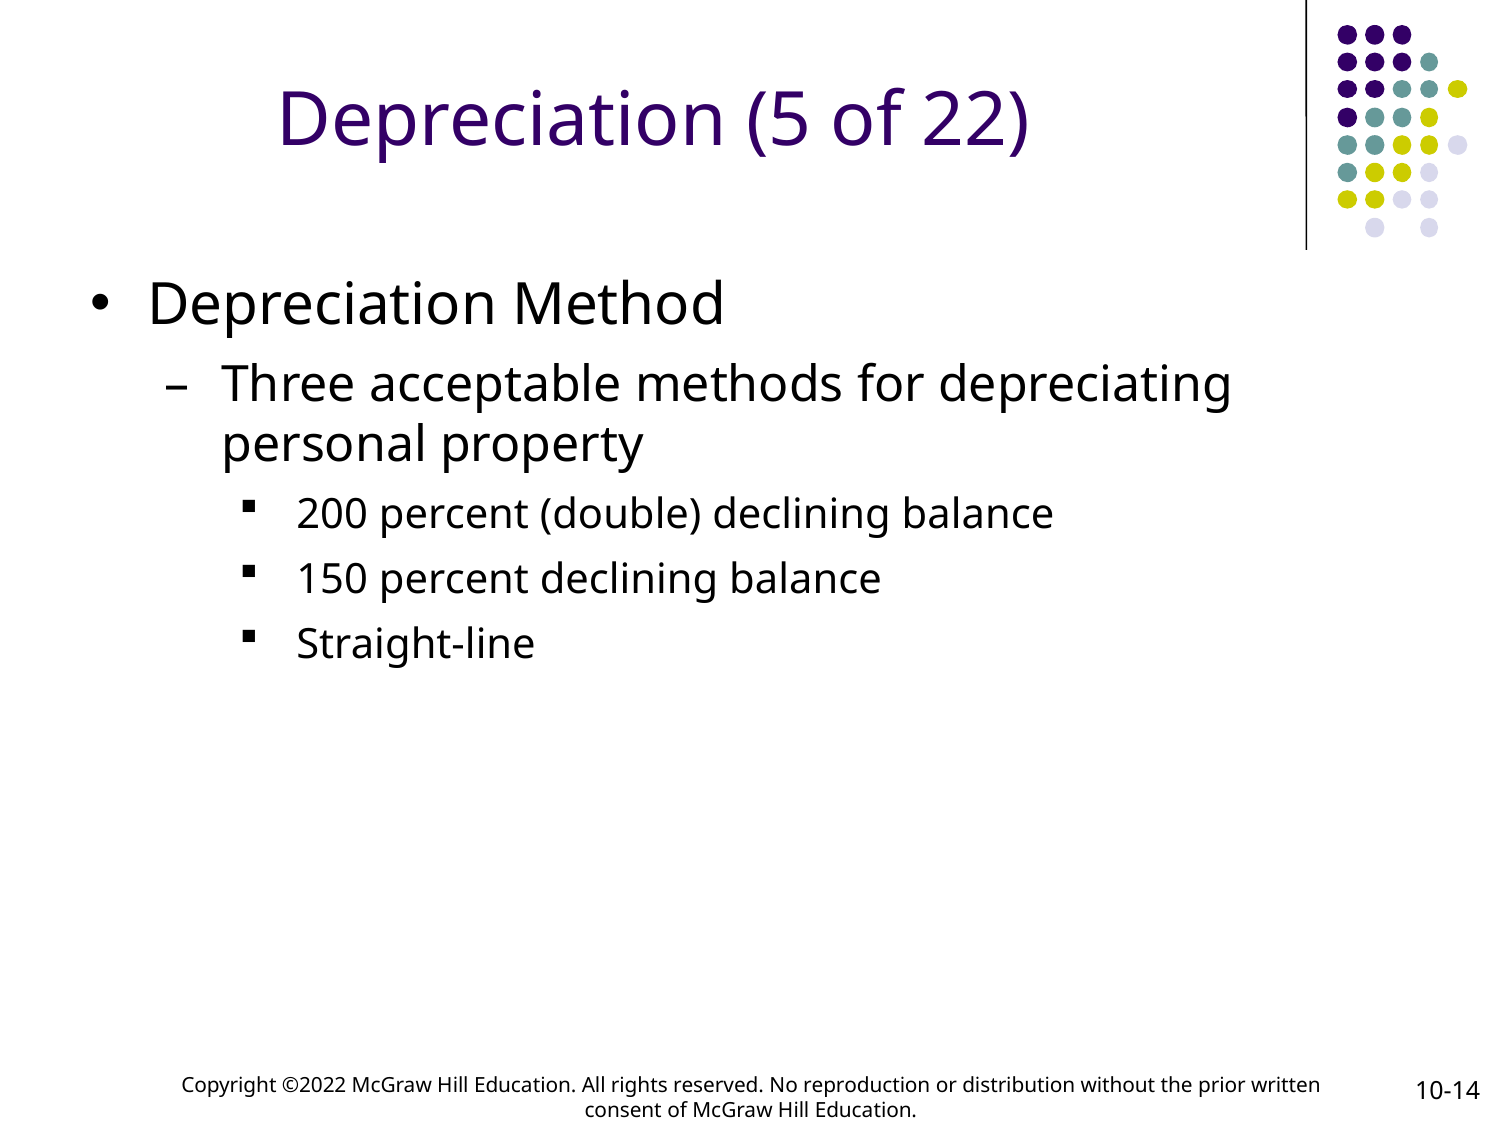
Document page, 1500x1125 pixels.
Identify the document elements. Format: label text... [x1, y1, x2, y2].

list Depreciation Method Three acceptable methods for depreciating personal property 200 percent (double) declining balance 150 percent declining balance Straight-line [75, 259, 1425, 1062]
title Depreciation (5 of 22) [32, 8, 1275, 234]
slide_number 10-14 [1345, 1061, 1496, 1122]
